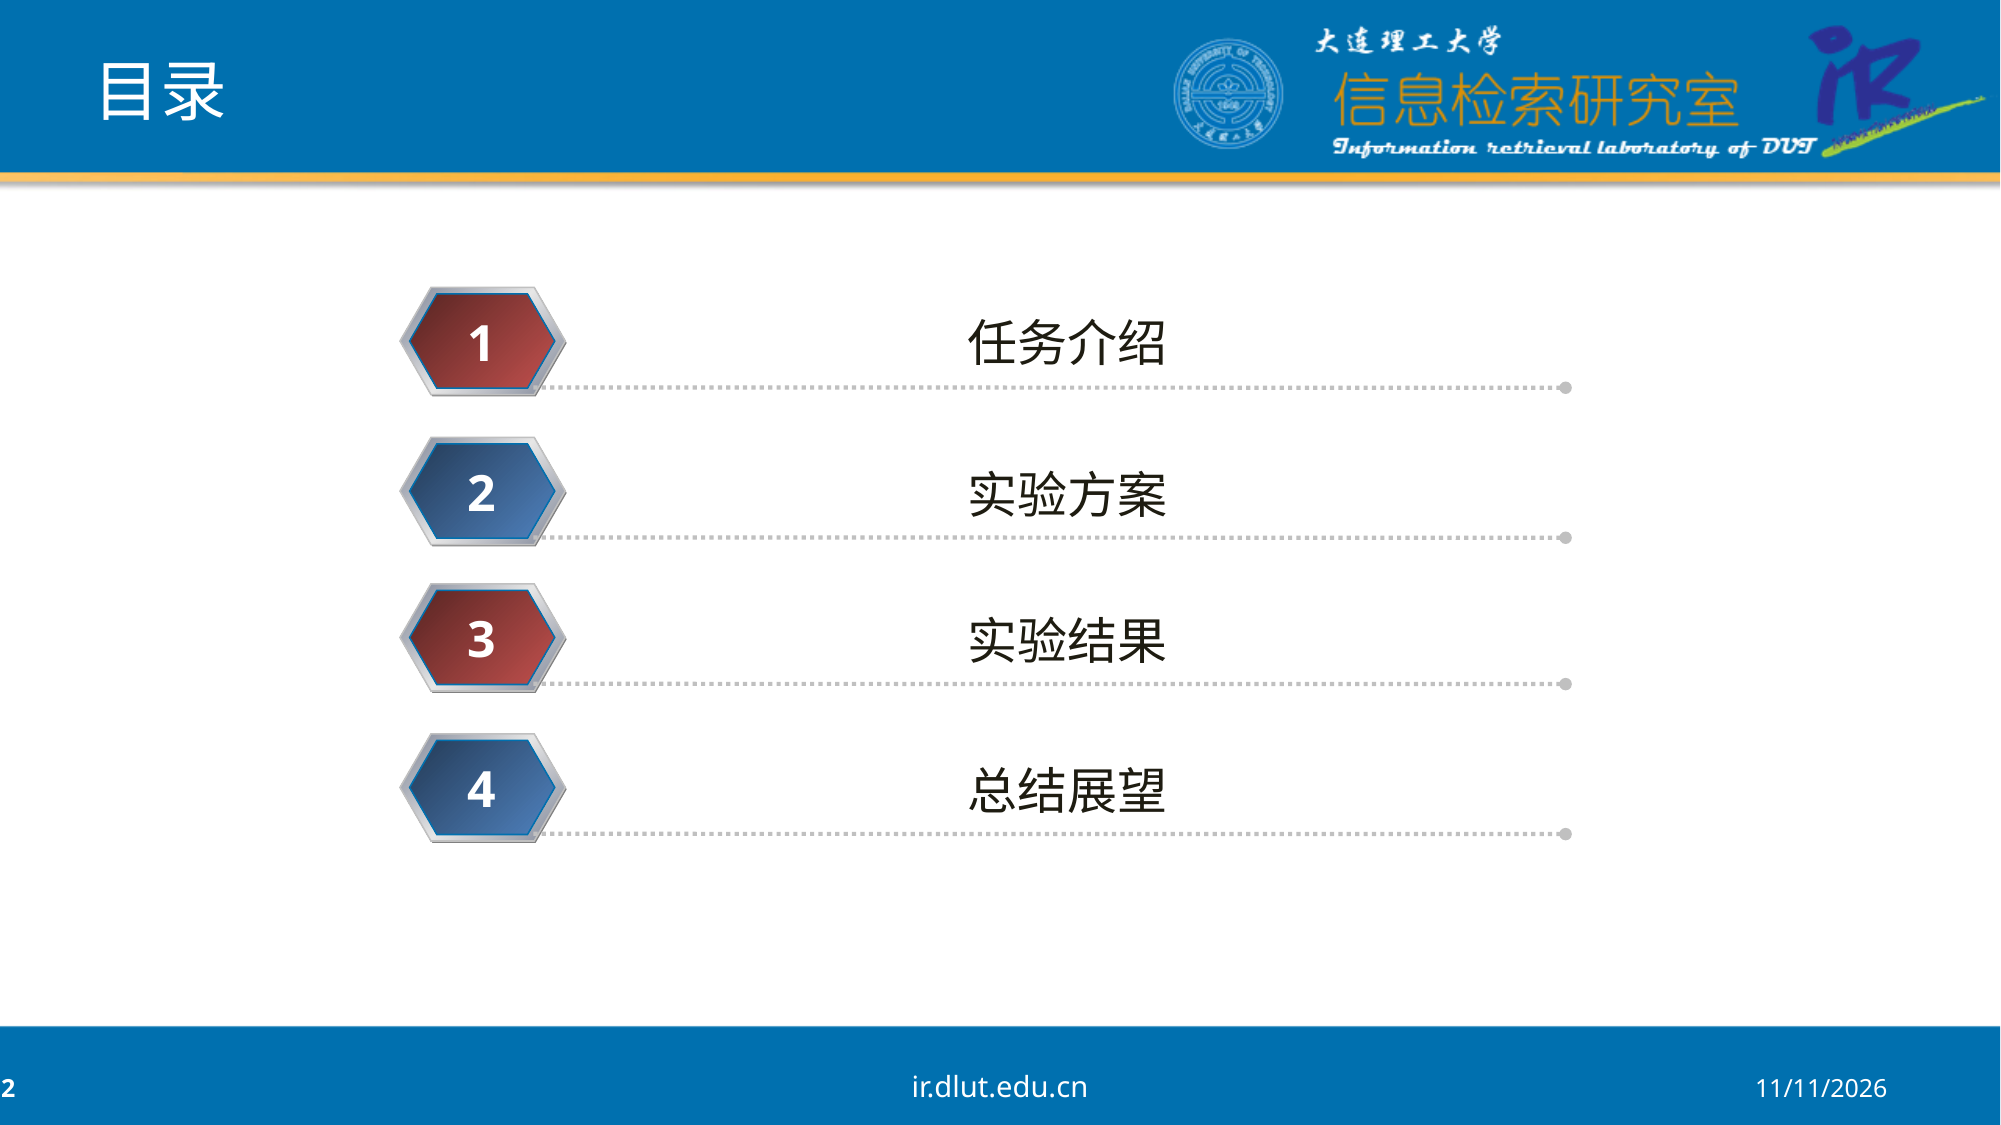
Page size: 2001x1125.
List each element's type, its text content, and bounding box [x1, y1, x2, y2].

title 目录 [78, 40, 1258, 138]
picture [0, 0, 2001, 1125]
list 任务介绍 [594, 304, 1542, 379]
list 总结展望 [594, 751, 1542, 826]
list 实验结果 [594, 601, 1542, 676]
list 实验方案 [594, 456, 1542, 531]
